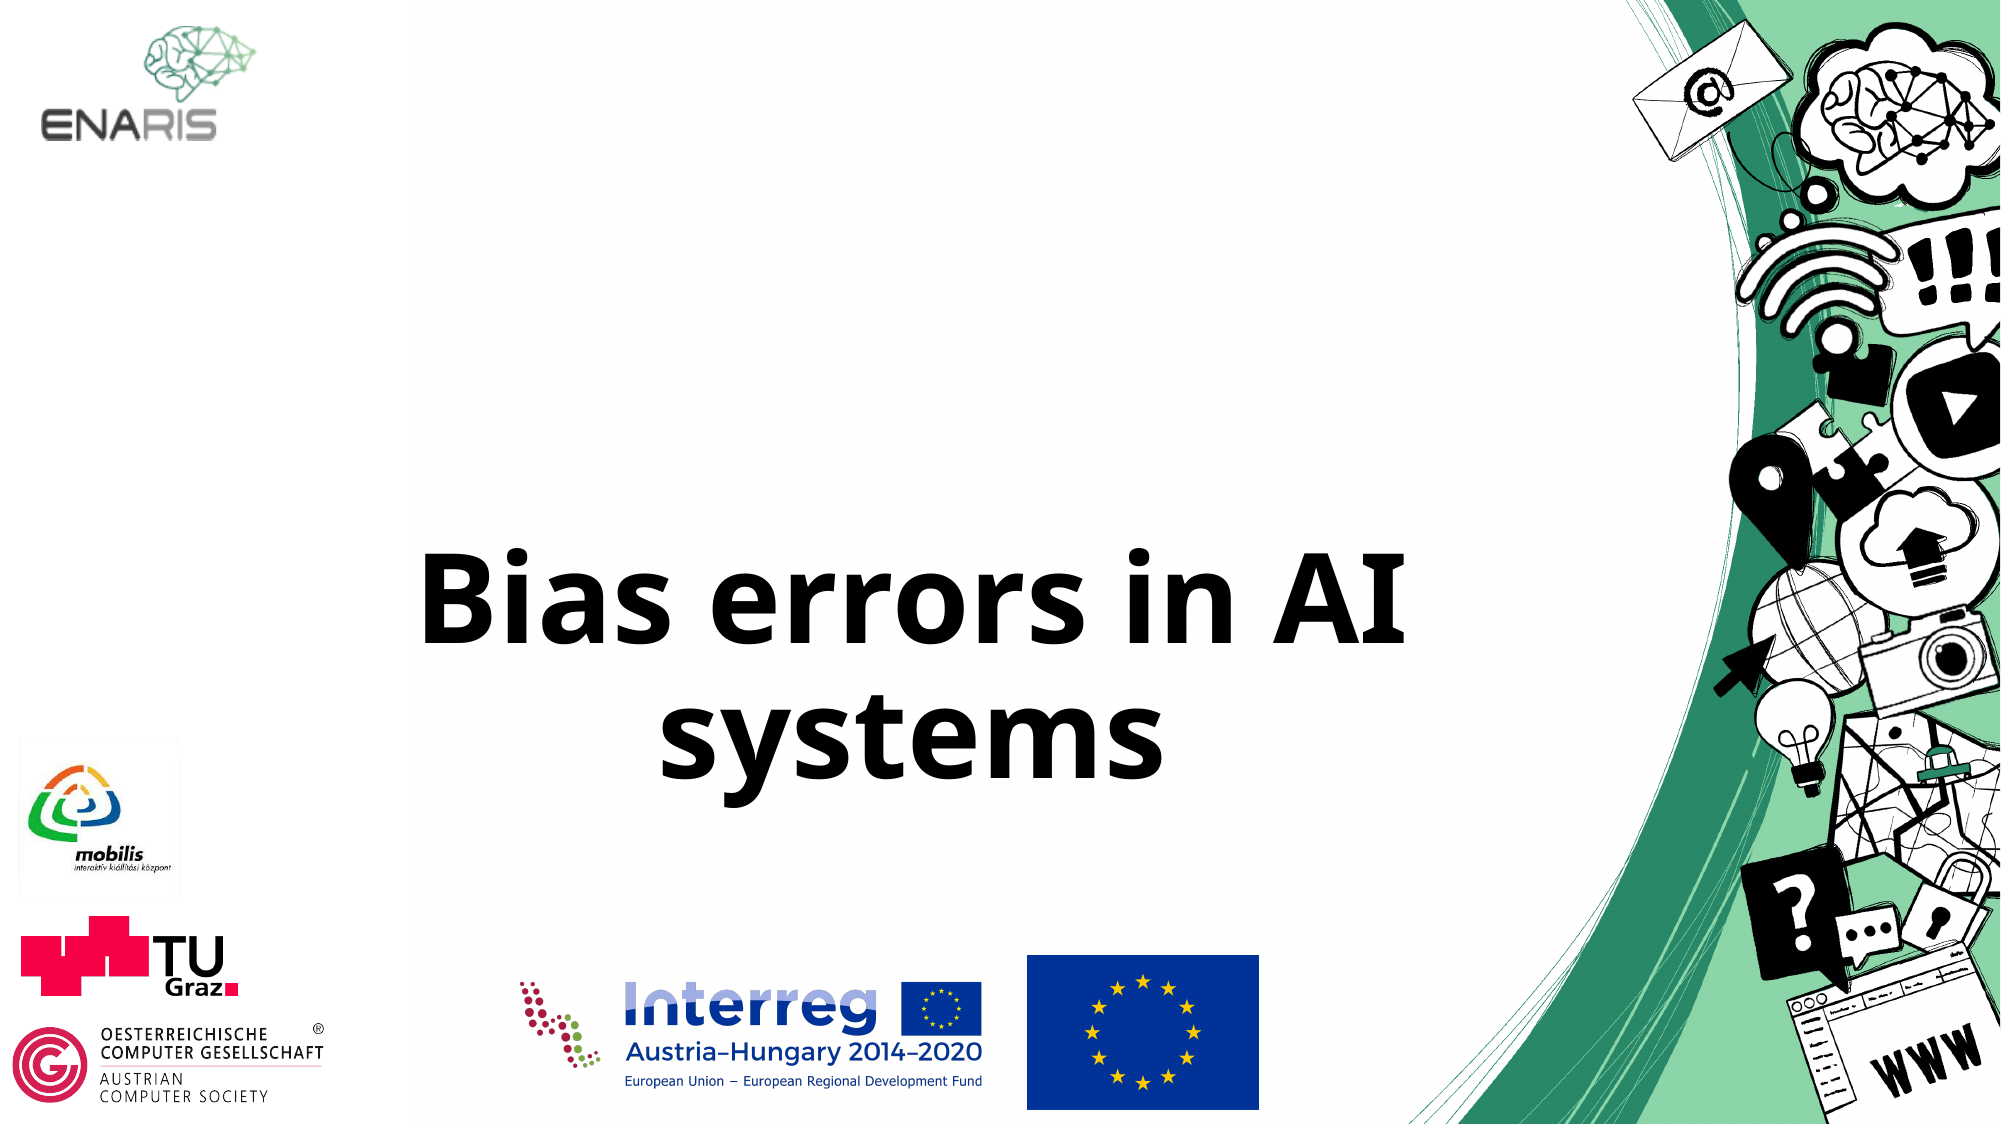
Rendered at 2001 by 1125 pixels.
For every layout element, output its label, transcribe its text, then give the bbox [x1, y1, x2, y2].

picture [41, 26, 258, 141]
picture [12, 1023, 324, 1103]
picture [414, 0, 2001, 1124]
title Bias errors in AI systems [266, 228, 1559, 814]
picture [21, 916, 238, 996]
picture [18, 738, 180, 899]
